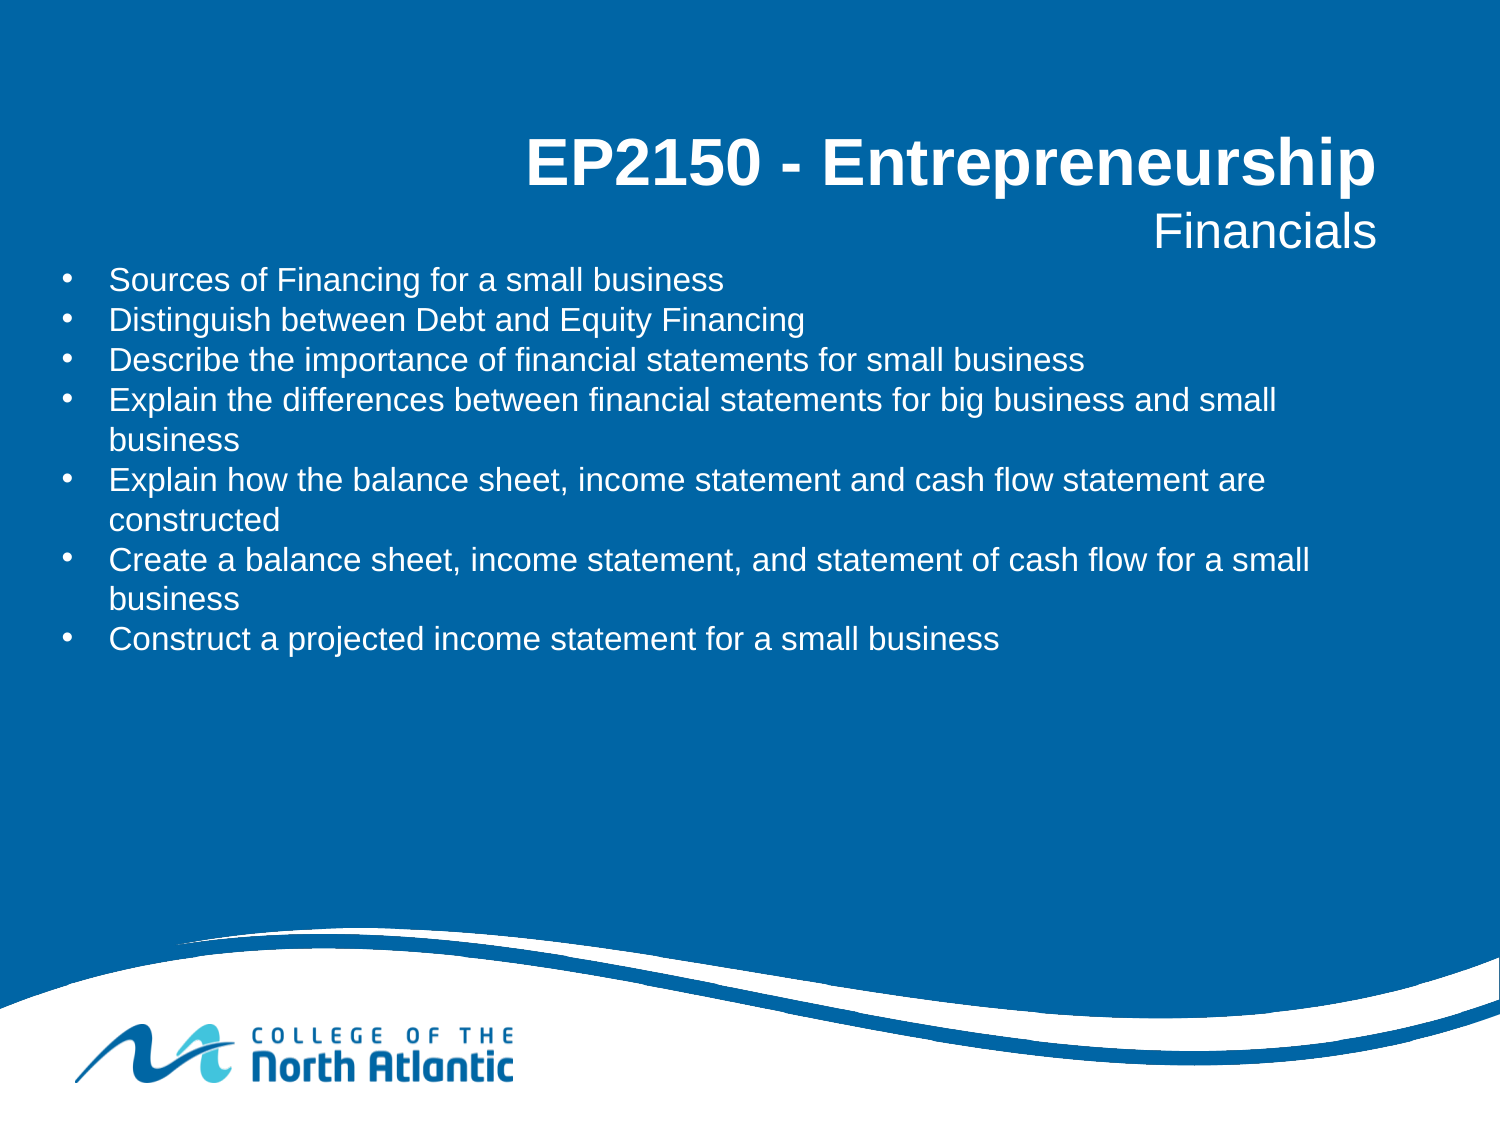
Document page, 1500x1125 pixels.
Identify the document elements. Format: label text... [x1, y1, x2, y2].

text_box EP2150 - Entrepreneurship Financials Sources of Financing for a small business Distinguish between Debt and Equity Financing Describe the importance of financial statements for small business Explain the differences between financial statements for big business and small business Explain how the balance sheet, income statement and cash flow statement are constructed Create a balance sheet, income statement, and statement of cash flow for a small business Construct a projected income statement for a small business [46, 110, 1393, 665]
picture [0, 928, 1500, 1125]
